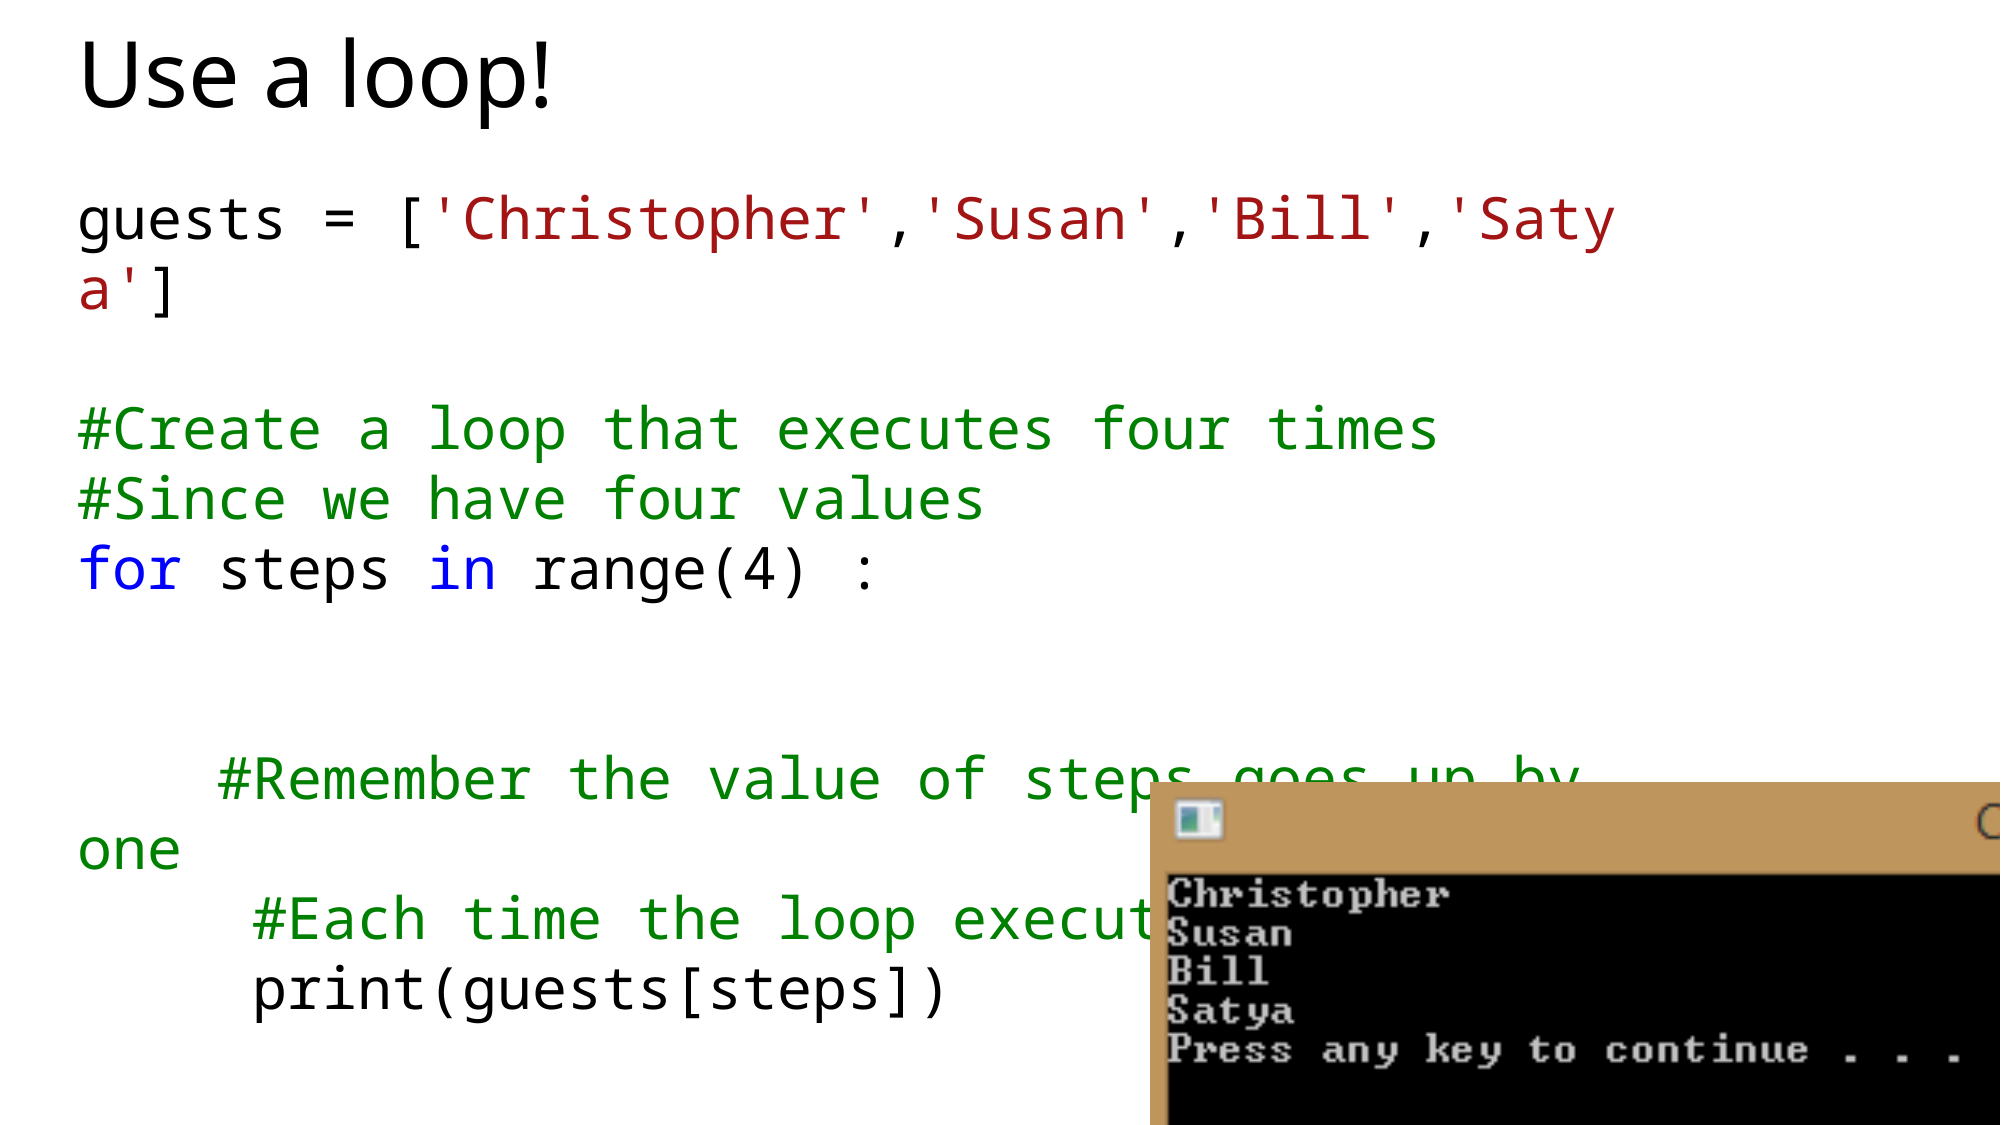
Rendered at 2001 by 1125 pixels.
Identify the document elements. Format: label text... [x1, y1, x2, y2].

list guests = ['Christopher','Susan','Bill','Satya'] #Create a loop that executes four times #Since we have four values for steps in range(4) : #Remember the value of steps goes up by one #Each time the loop executes print(guests[steps]) [62, 173, 1645, 1029]
picture [1150, 781, 2000, 1125]
title Use a loop! [62, 29, 1953, 205]
